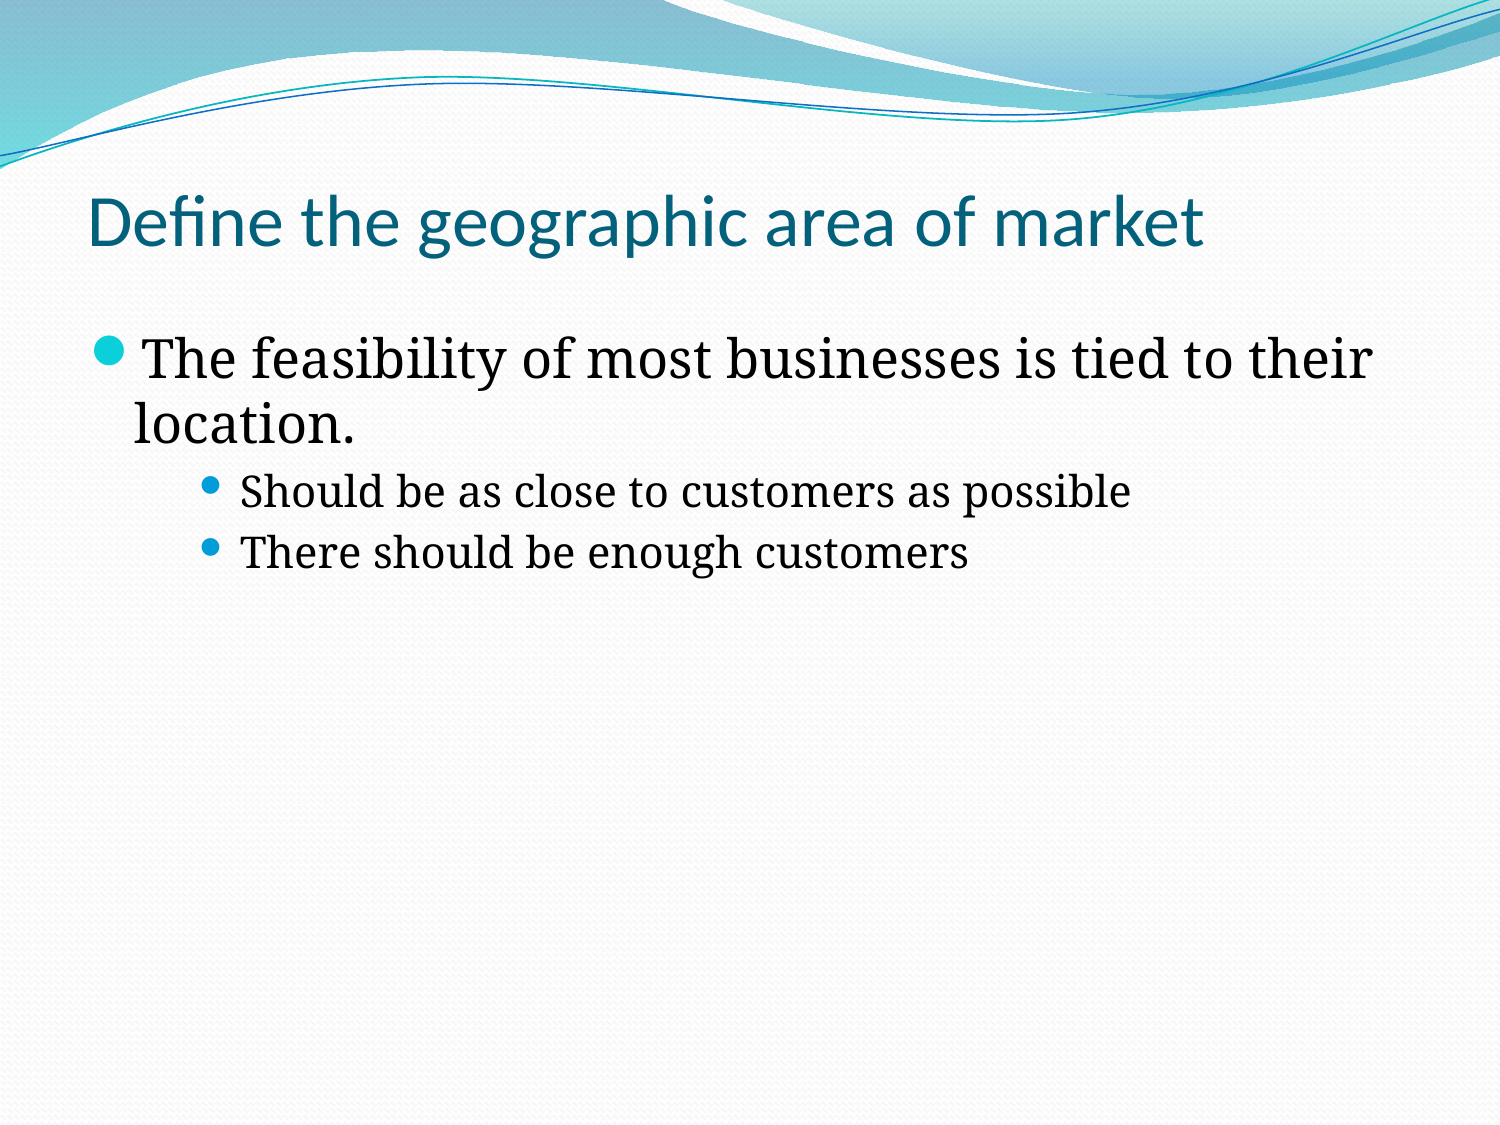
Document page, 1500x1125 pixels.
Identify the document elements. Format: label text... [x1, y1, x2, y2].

list The feasibility of most businesses is tied to their location. Should be as close to customers as possible There should be enough customers [75, 317, 1425, 1038]
title Define the geographic area of market [87, 162, 1438, 350]
